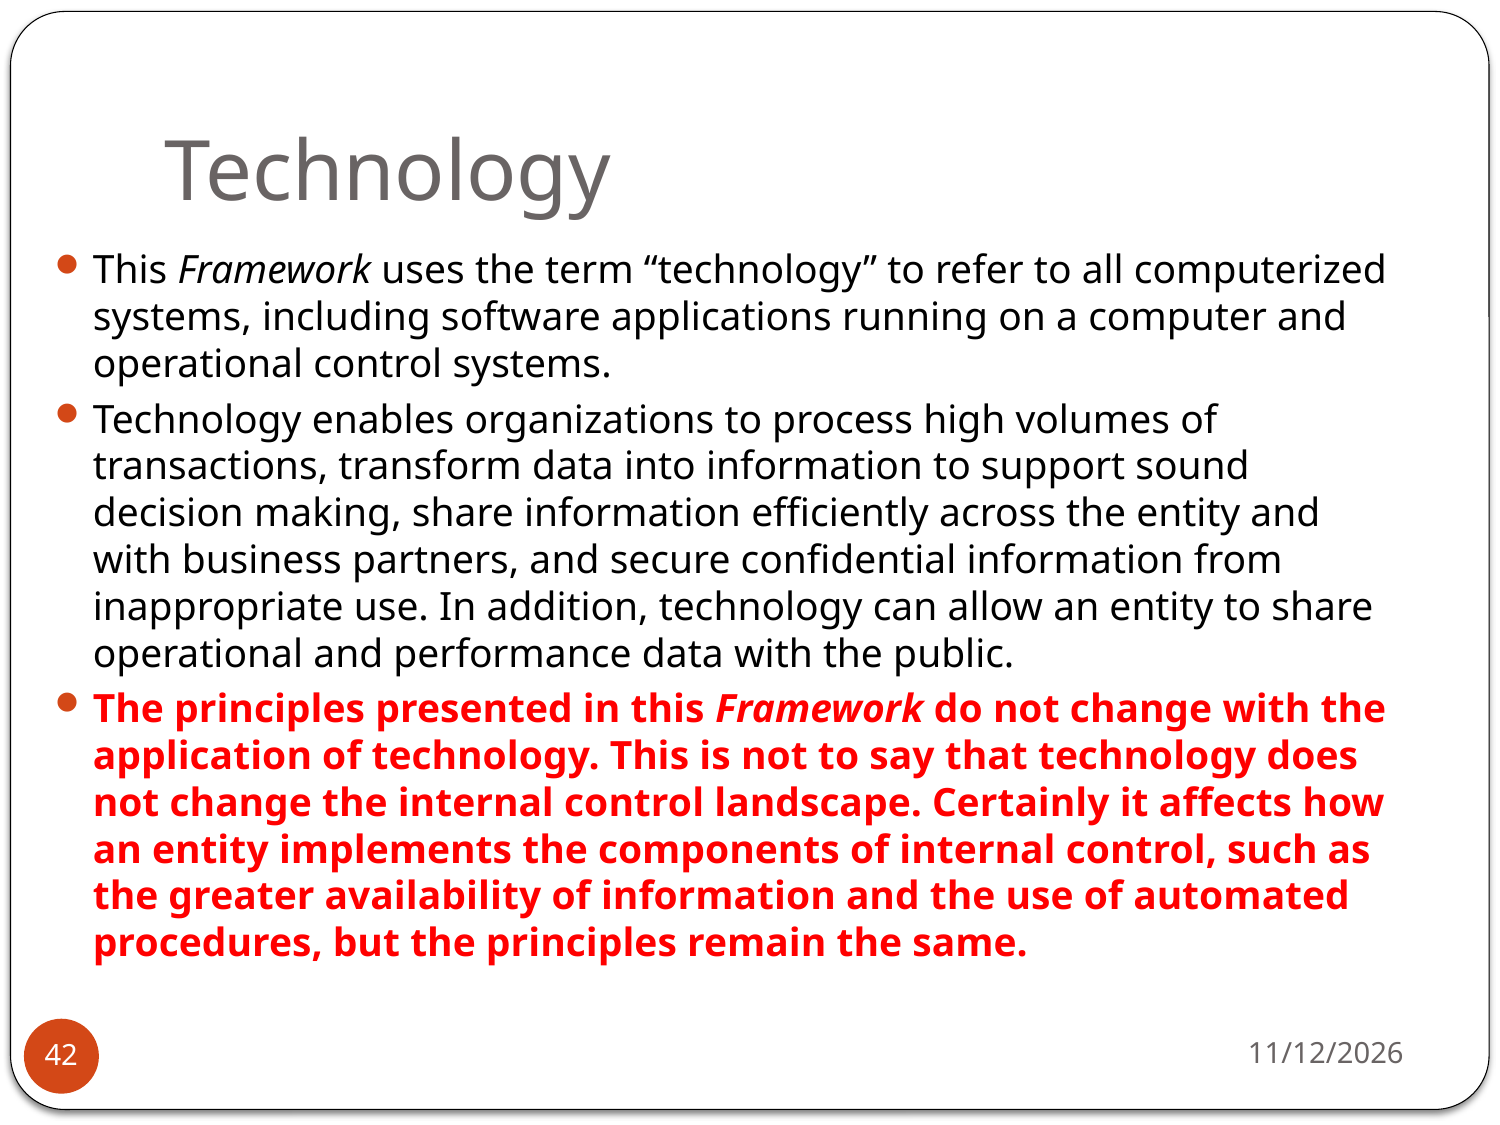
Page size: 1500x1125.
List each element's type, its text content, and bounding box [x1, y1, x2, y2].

title Technology [150, 45, 1425, 233]
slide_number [1012, 1015, 1419, 1094]
list This Framework uses the term “technology” to refer to all computerized systems, including software applications running on a computer and operational control systems. Technology enables organizations to process high volumes of transactions, transform data into information to support sound decision making, share information efficiently across the entity and with business partners, and secure confidential information from inappropriate use. In addition, technology can allow an entity to share operational and performance data with the public. The principles presented in this Framework do not change with the application of technology. This is not to say that technology does not change the internal control landscape. Certainly it affects how an entity implements the components of internal control, such as the greater availability of information and the use of automated procedures, but the principles remain the same. [40, 237, 1425, 988]
slide_number 42 [23, 1018, 99, 1094]
